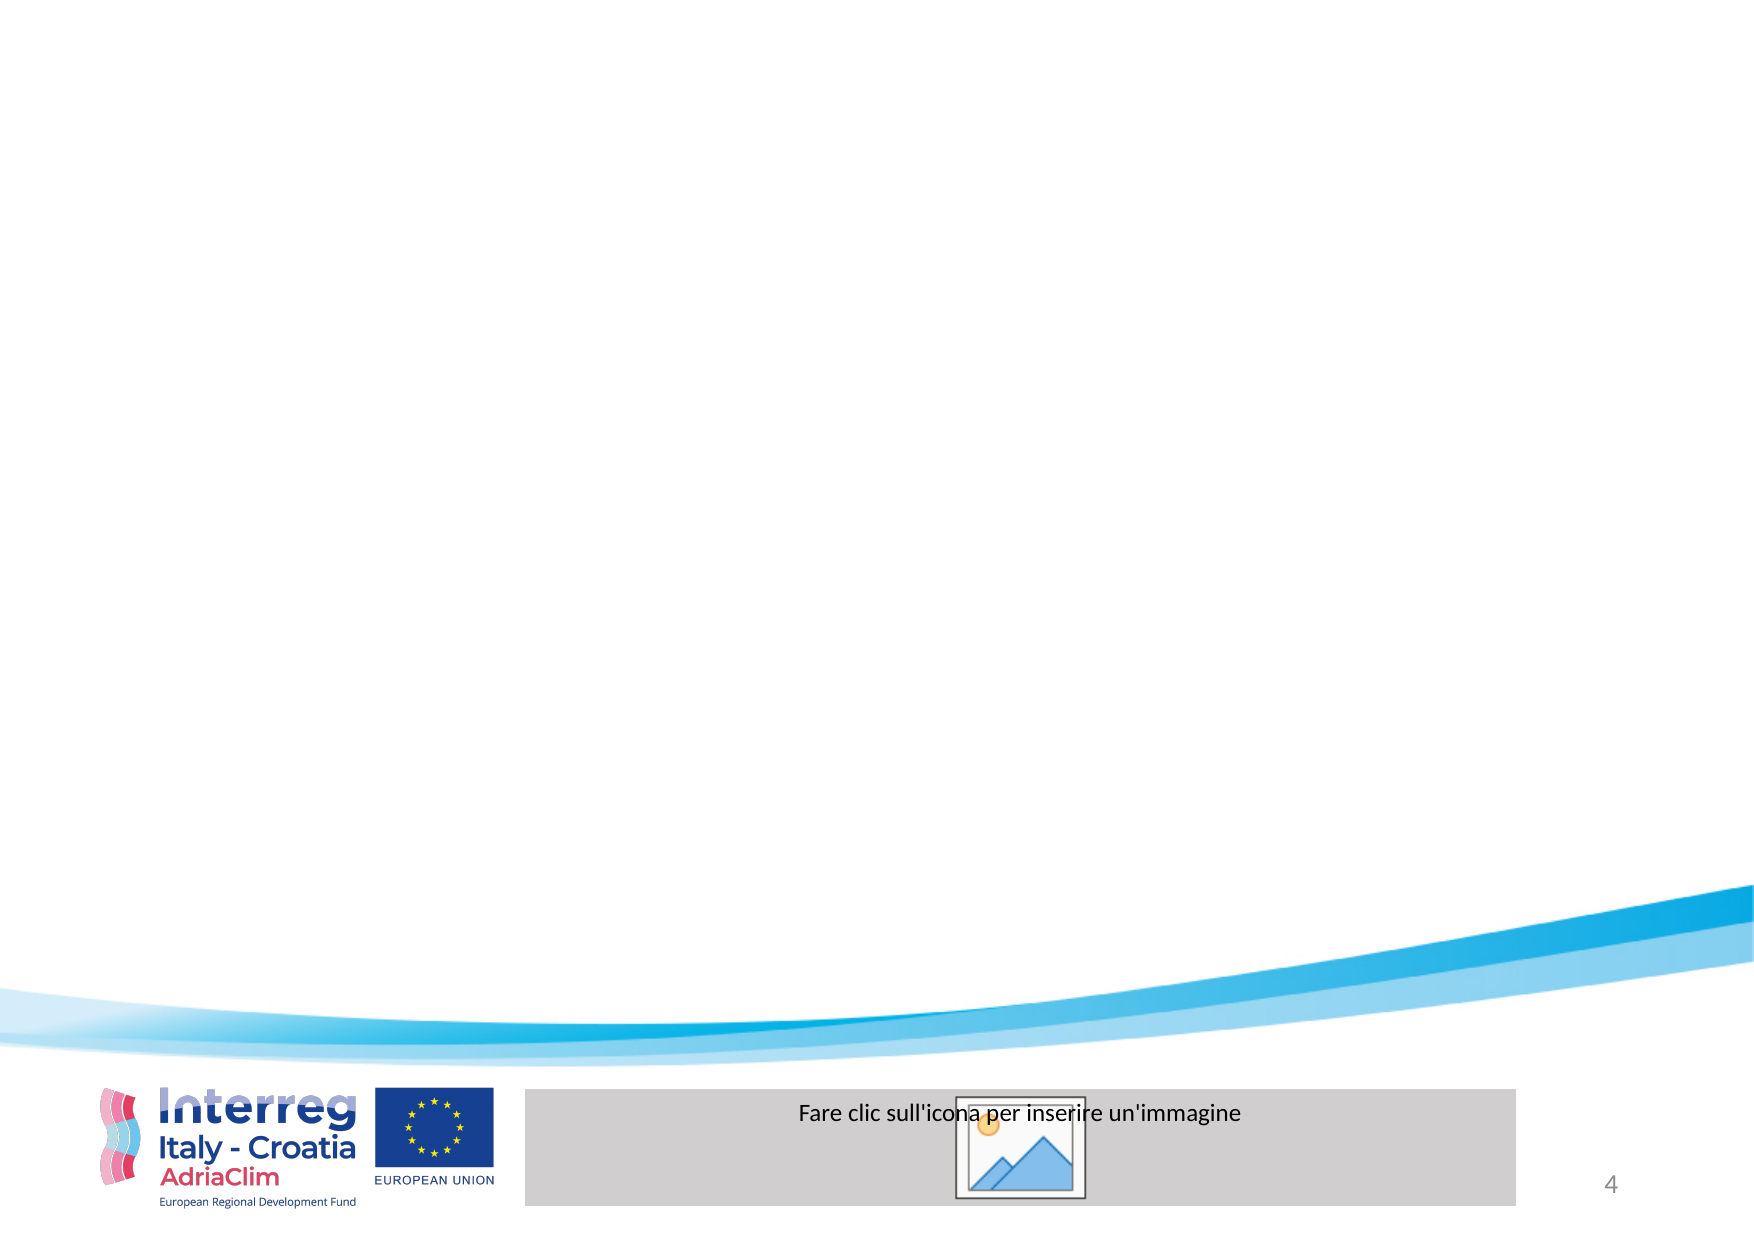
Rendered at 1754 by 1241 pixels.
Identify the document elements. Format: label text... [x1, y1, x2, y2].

picture [0, 884, 1754, 1219]
slide_number 4 [1526, 1149, 1634, 1216]
